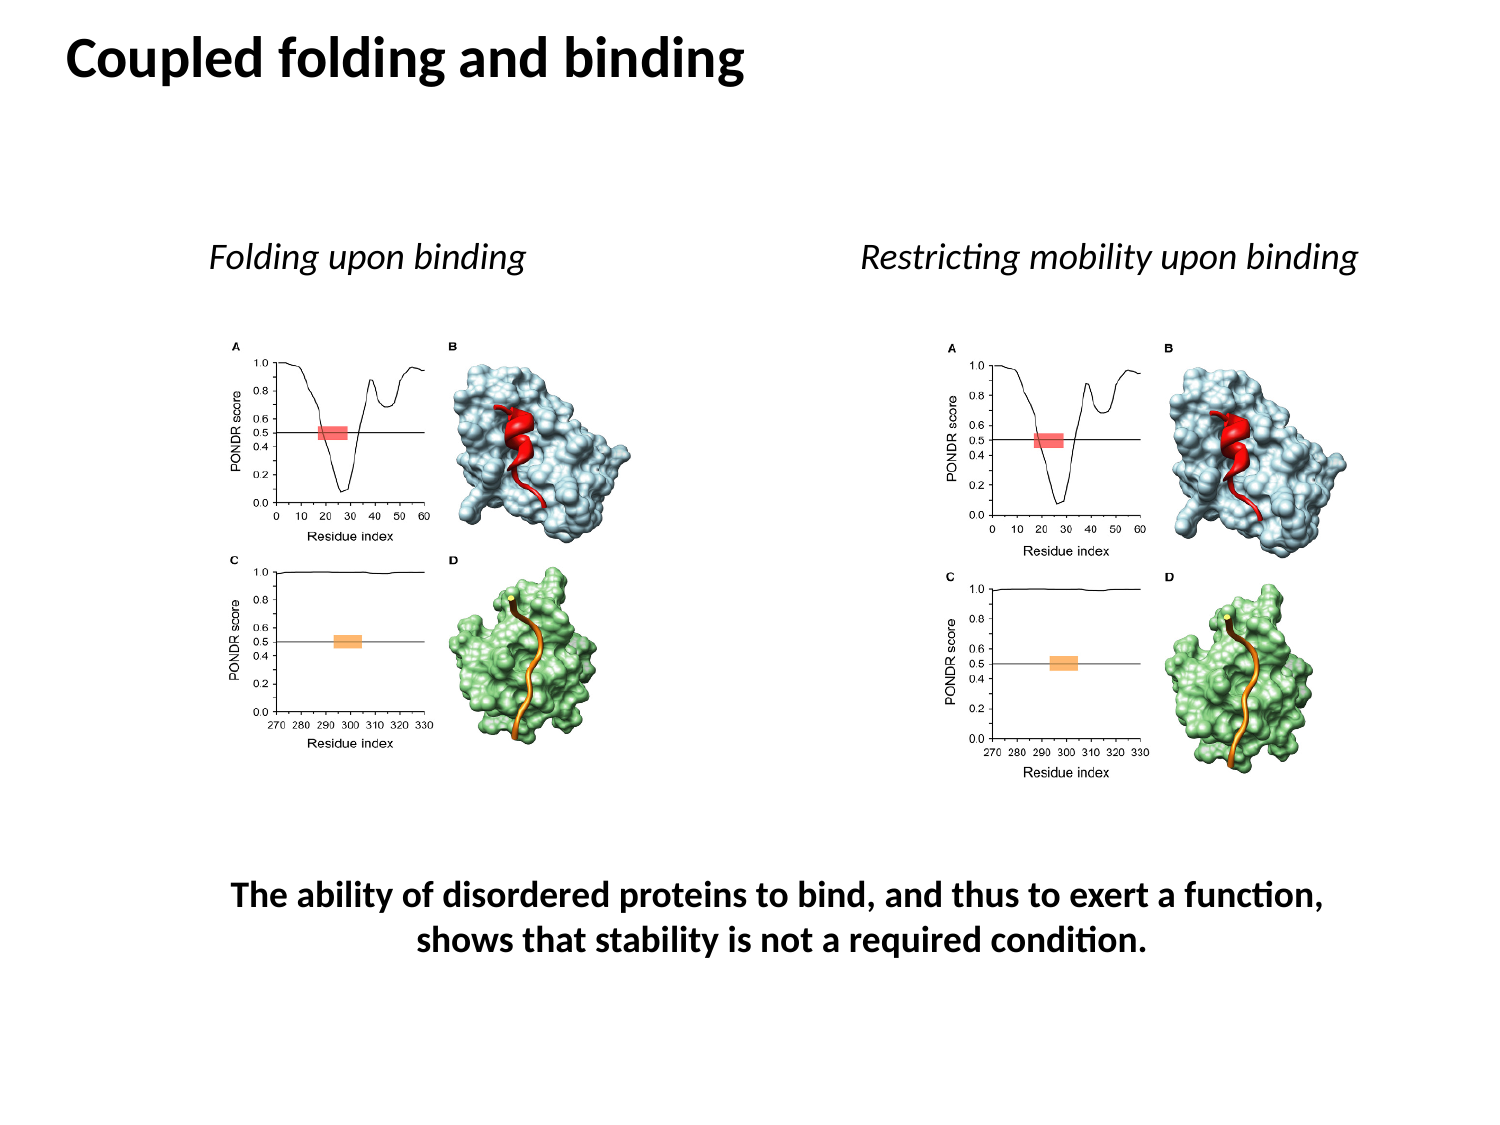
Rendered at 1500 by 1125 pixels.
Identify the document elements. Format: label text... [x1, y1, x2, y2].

text_box Folding upon binding [194, 224, 542, 285]
picture [213, 324, 635, 760]
picture [929, 324, 1351, 789]
text_box The ability of disordered proteins to bind, and thus to exert a function, shows that stability is not a required condition. [215, 862, 1349, 968]
text_box Coupled folding and binding [50, 24, 1438, 97]
text_box Restricting mobility upon binding [845, 224, 1375, 285]
